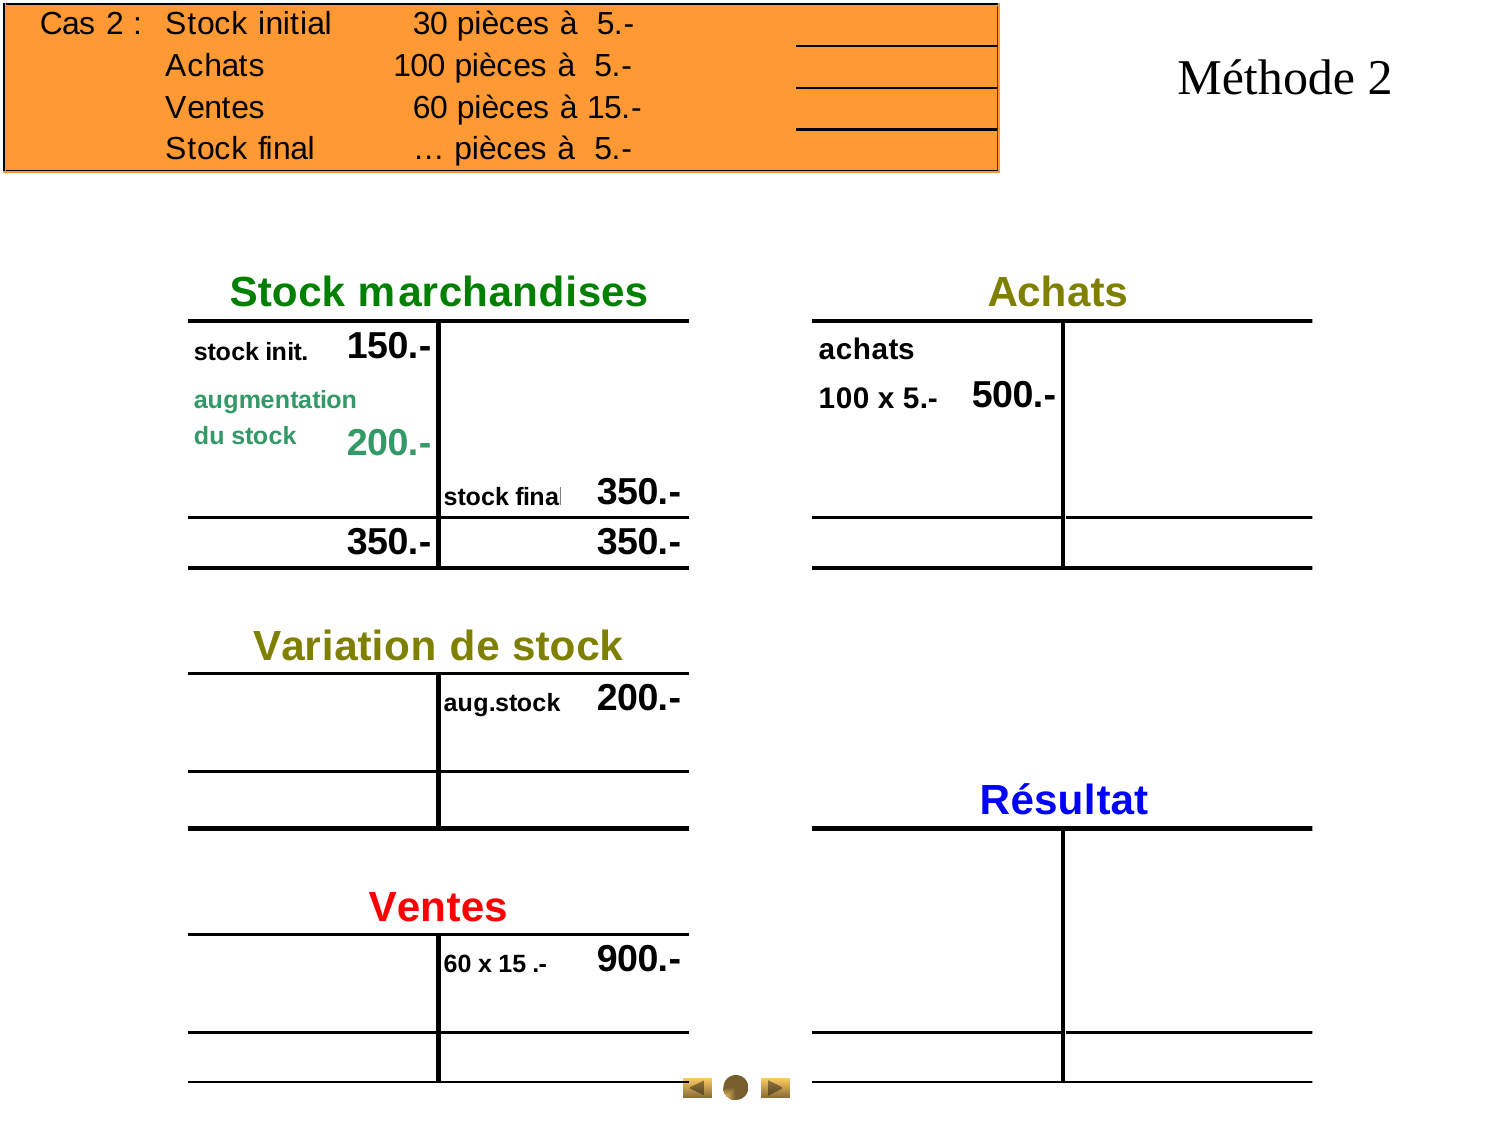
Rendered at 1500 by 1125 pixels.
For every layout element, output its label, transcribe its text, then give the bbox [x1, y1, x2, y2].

text_box Méthode 2 [1162, 37, 1475, 113]
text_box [3, 3, 1000, 173]
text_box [187, 237, 1314, 1085]
